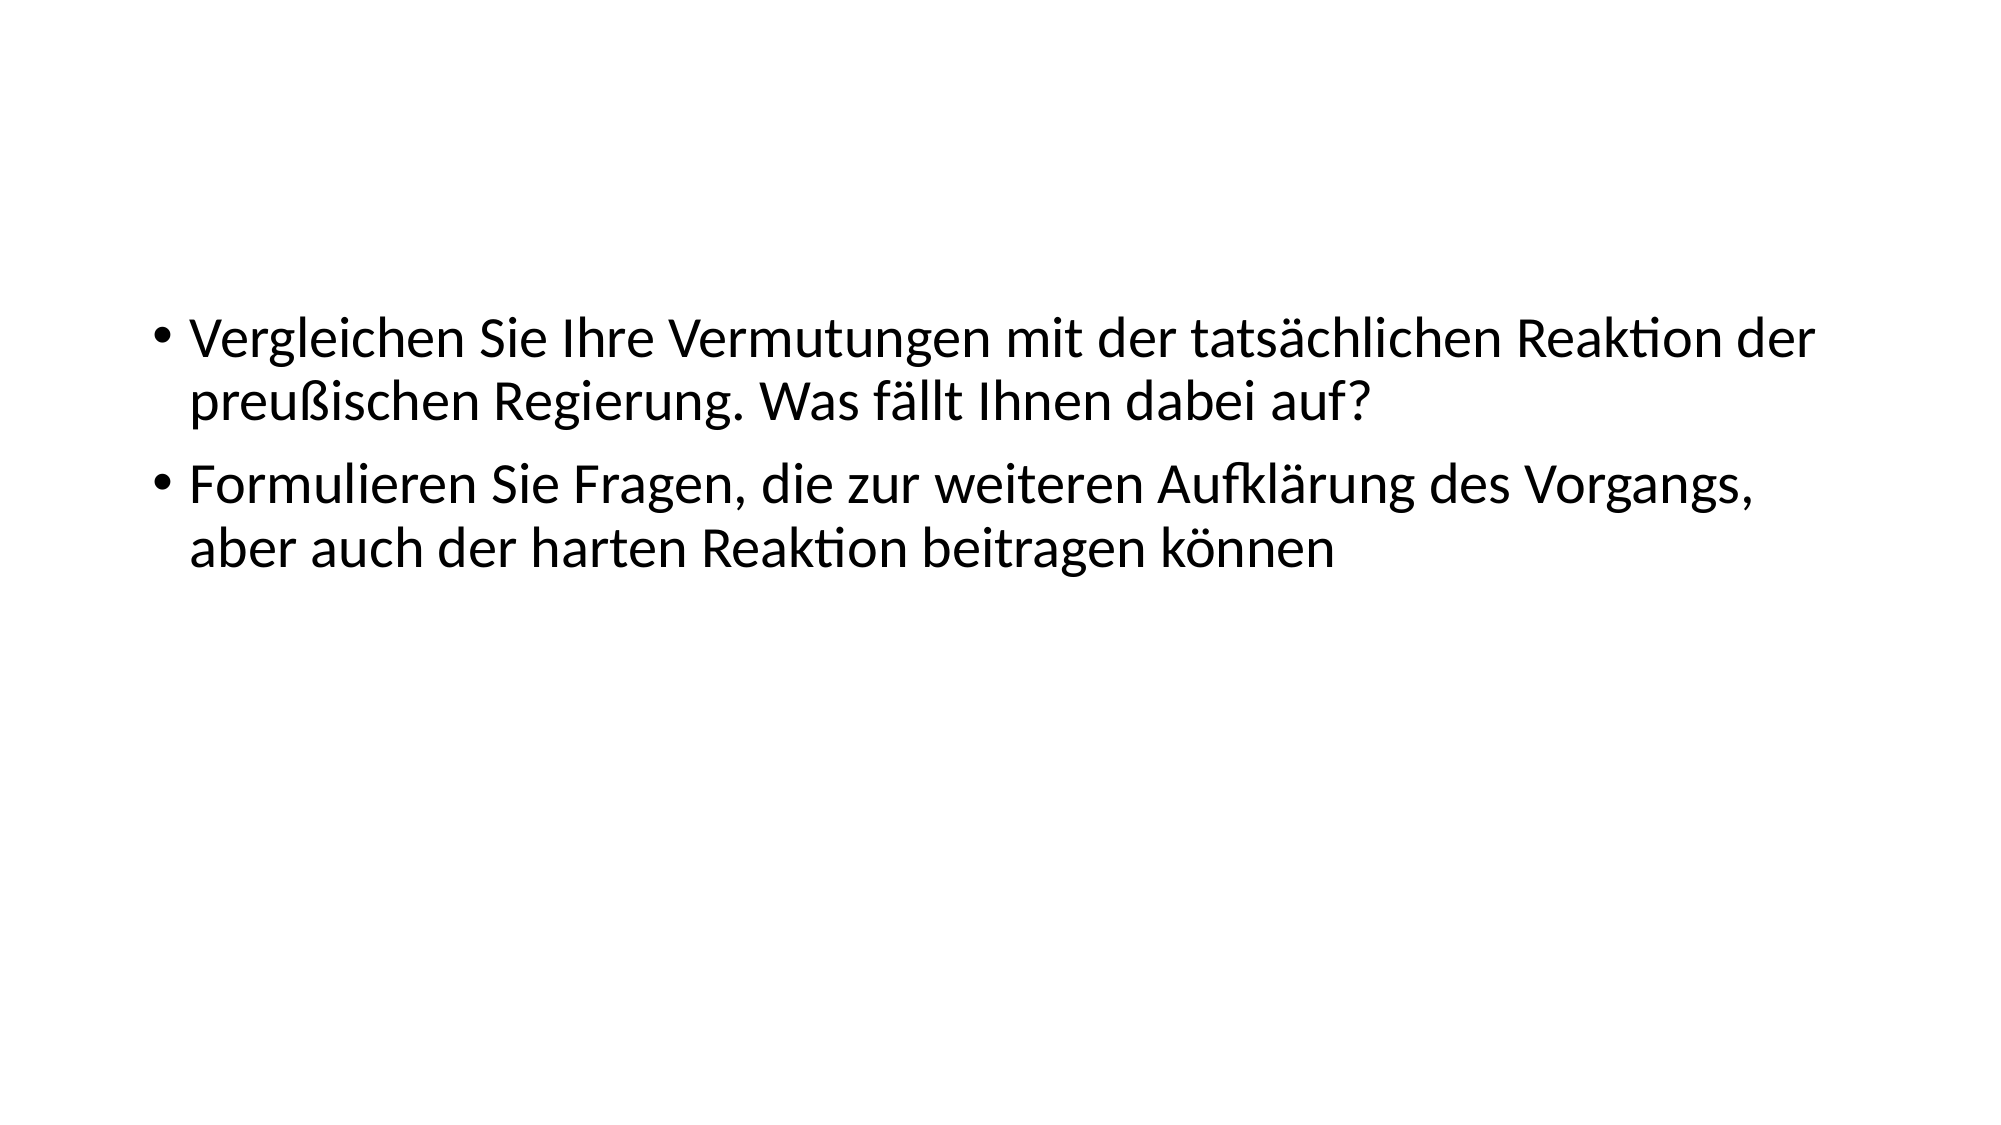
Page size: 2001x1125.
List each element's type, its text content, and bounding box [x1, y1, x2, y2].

list Vergleichen Sie Ihre Vermutungen mit der tatsächlichen Reaktion der preußischen Regierung. Was fällt Ihnen dabei auf? Formulieren Sie Fragen, die zur weiteren Aufklärung des Vorgangs, aber auch der harten Reaktion beitragen können [137, 299, 1863, 1014]
